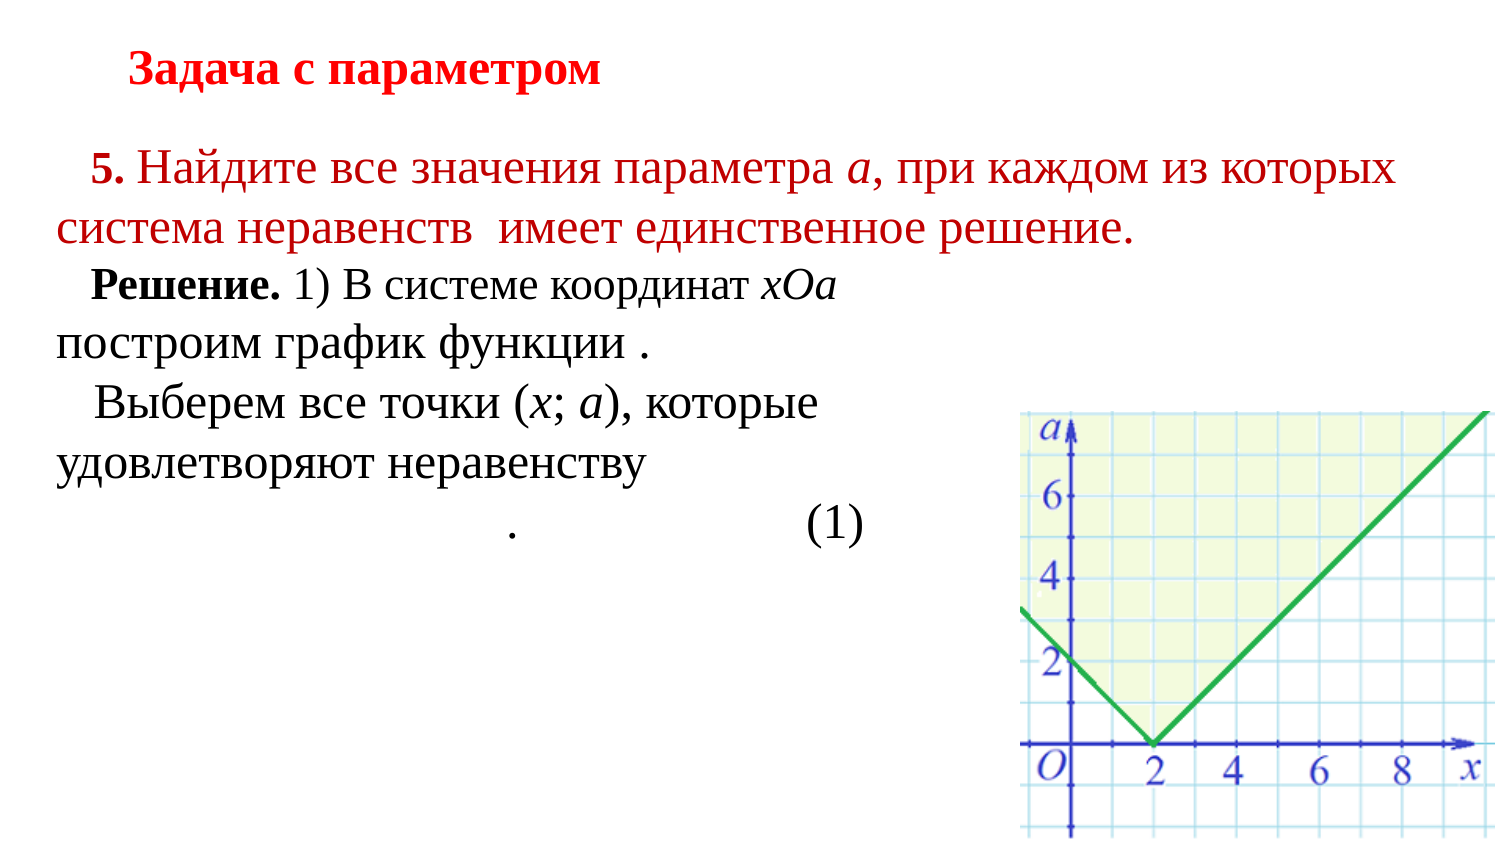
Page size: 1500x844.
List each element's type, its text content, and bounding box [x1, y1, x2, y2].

title Задача с параметром [112, 32, 1376, 103]
subtitle [41, 150, 1471, 800]
picture [1020, 411, 1495, 844]
